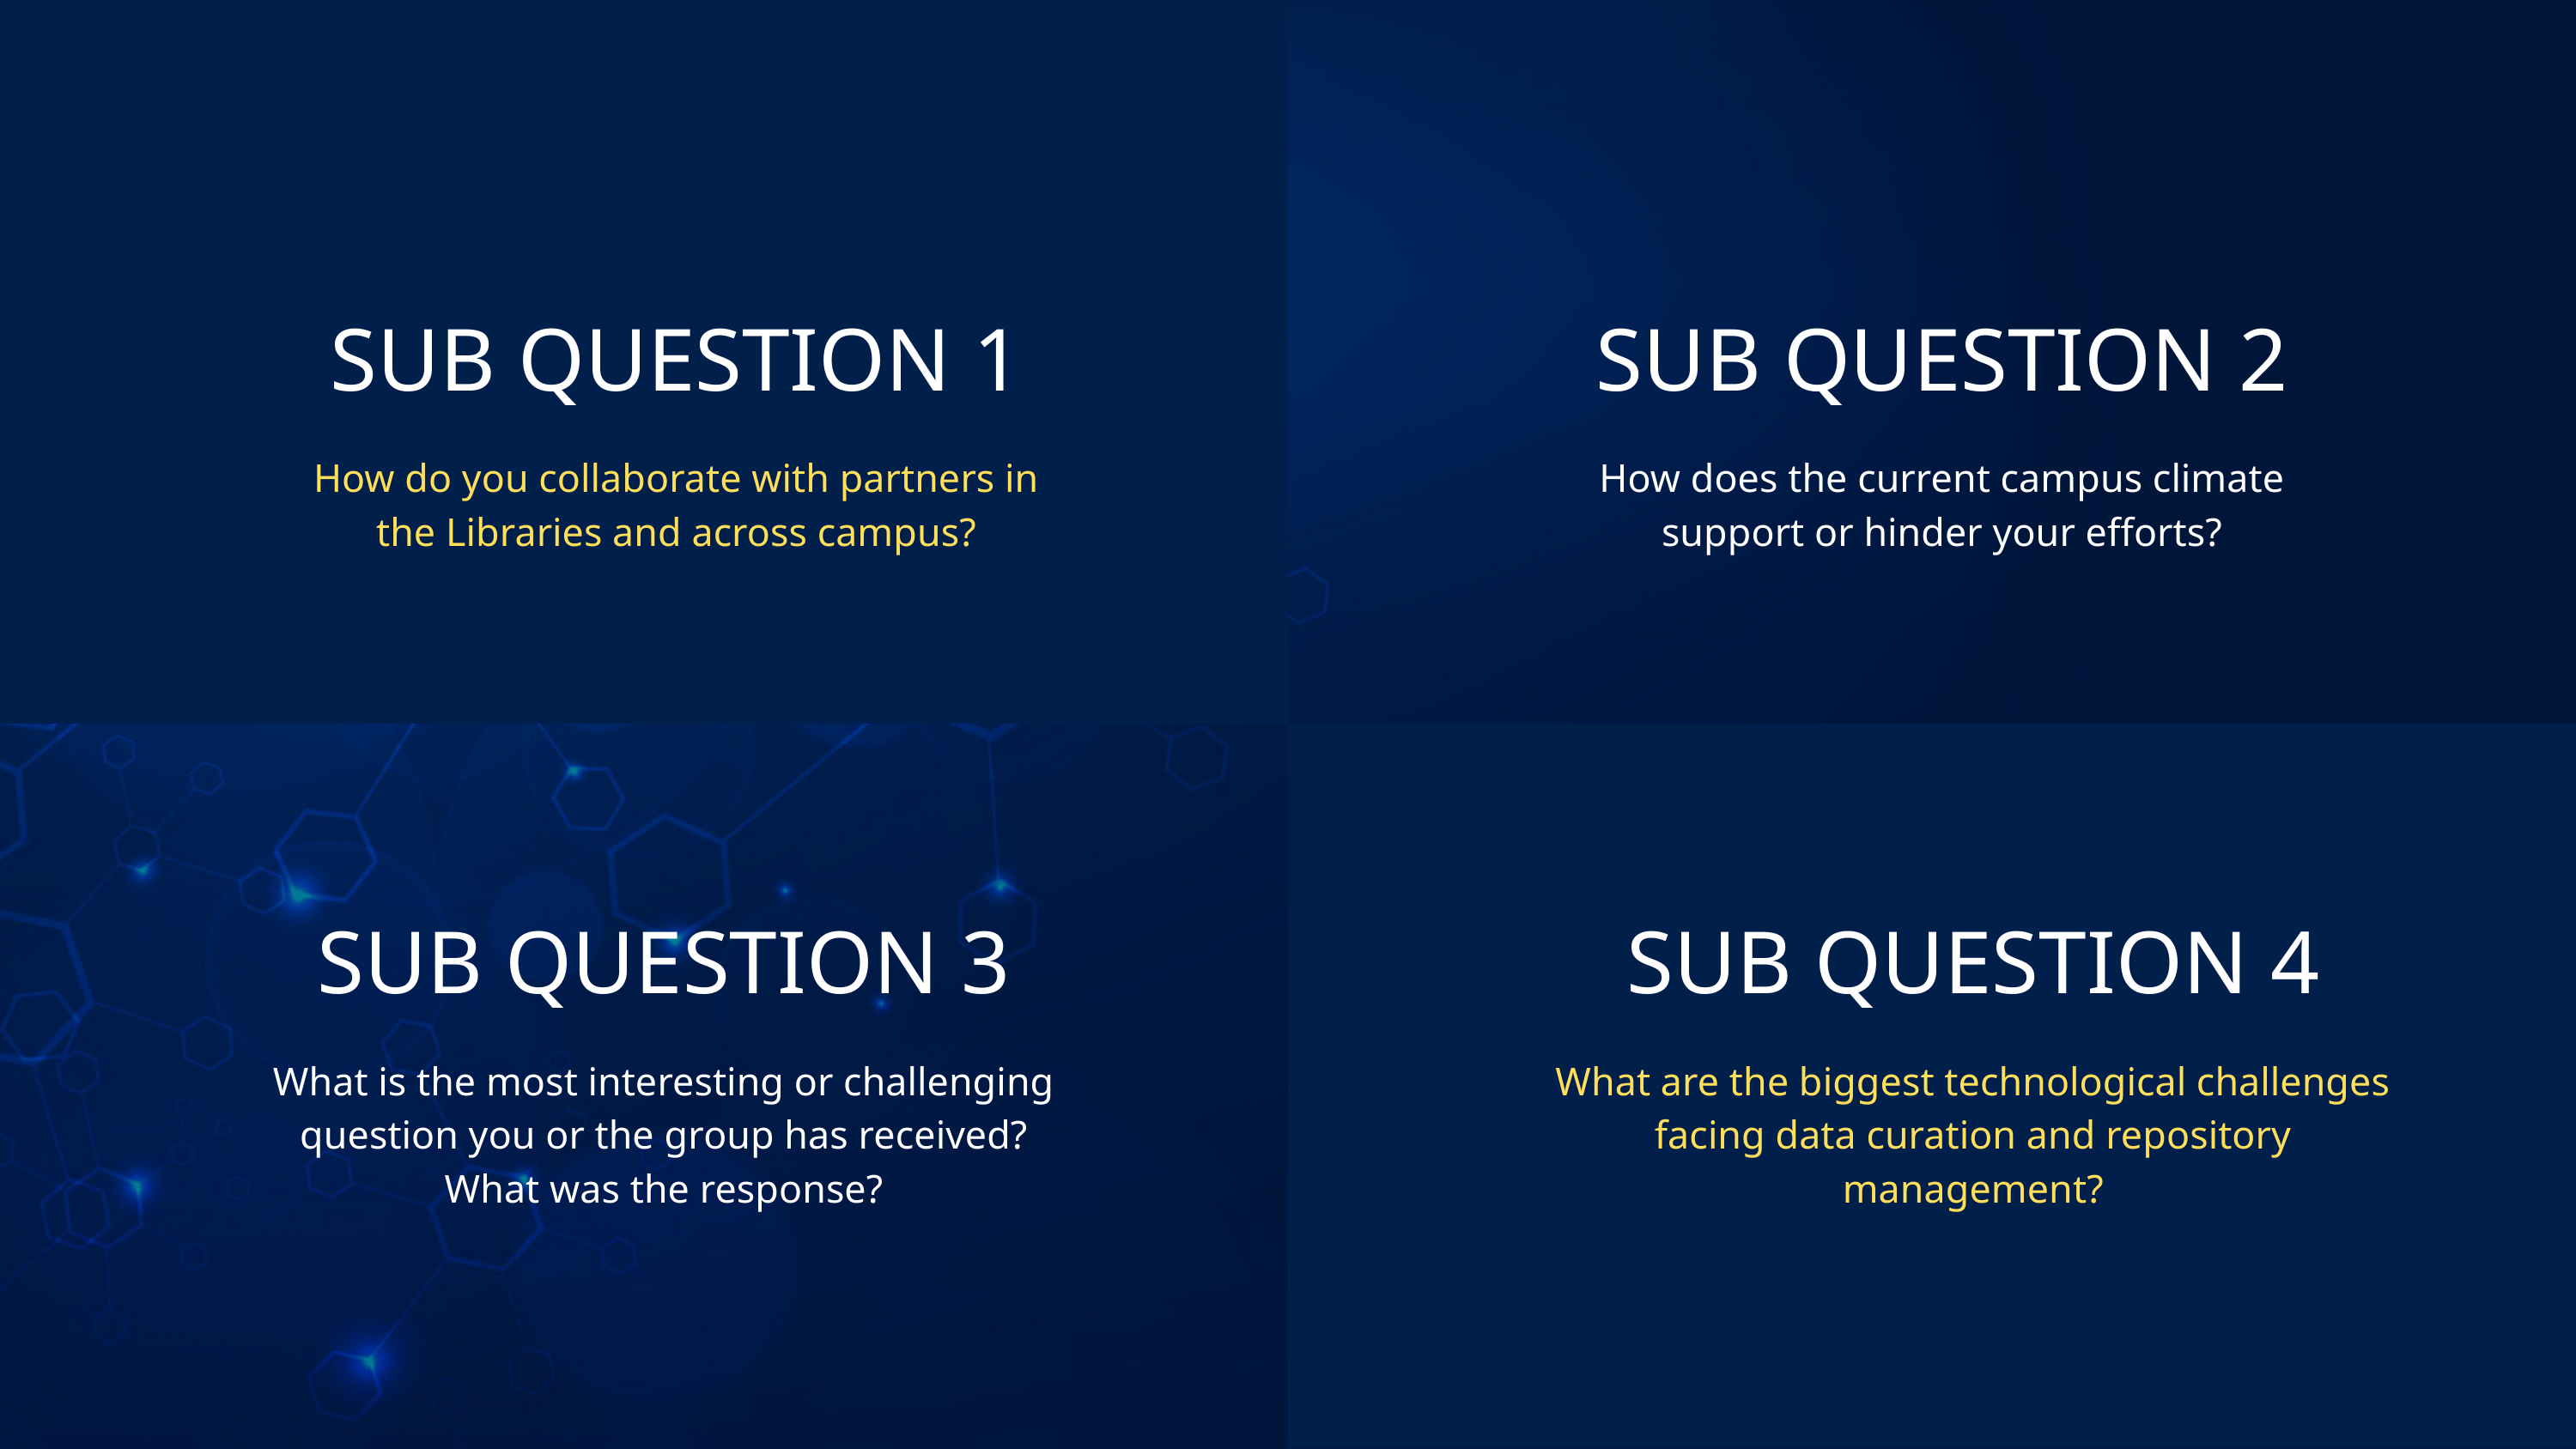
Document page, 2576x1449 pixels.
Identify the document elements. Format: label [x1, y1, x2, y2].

text_box [237, 912, 1091, 1207]
text_box [262, 308, 1091, 550]
text_box [0, 0, 1288, 724]
text_box [1505, 912, 2441, 1261]
text_box [1288, 723, 2576, 1449]
text_box [1505, 308, 2379, 550]
text_box [1288, 0, 2576, 723]
text_box [0, 724, 1288, 1449]
